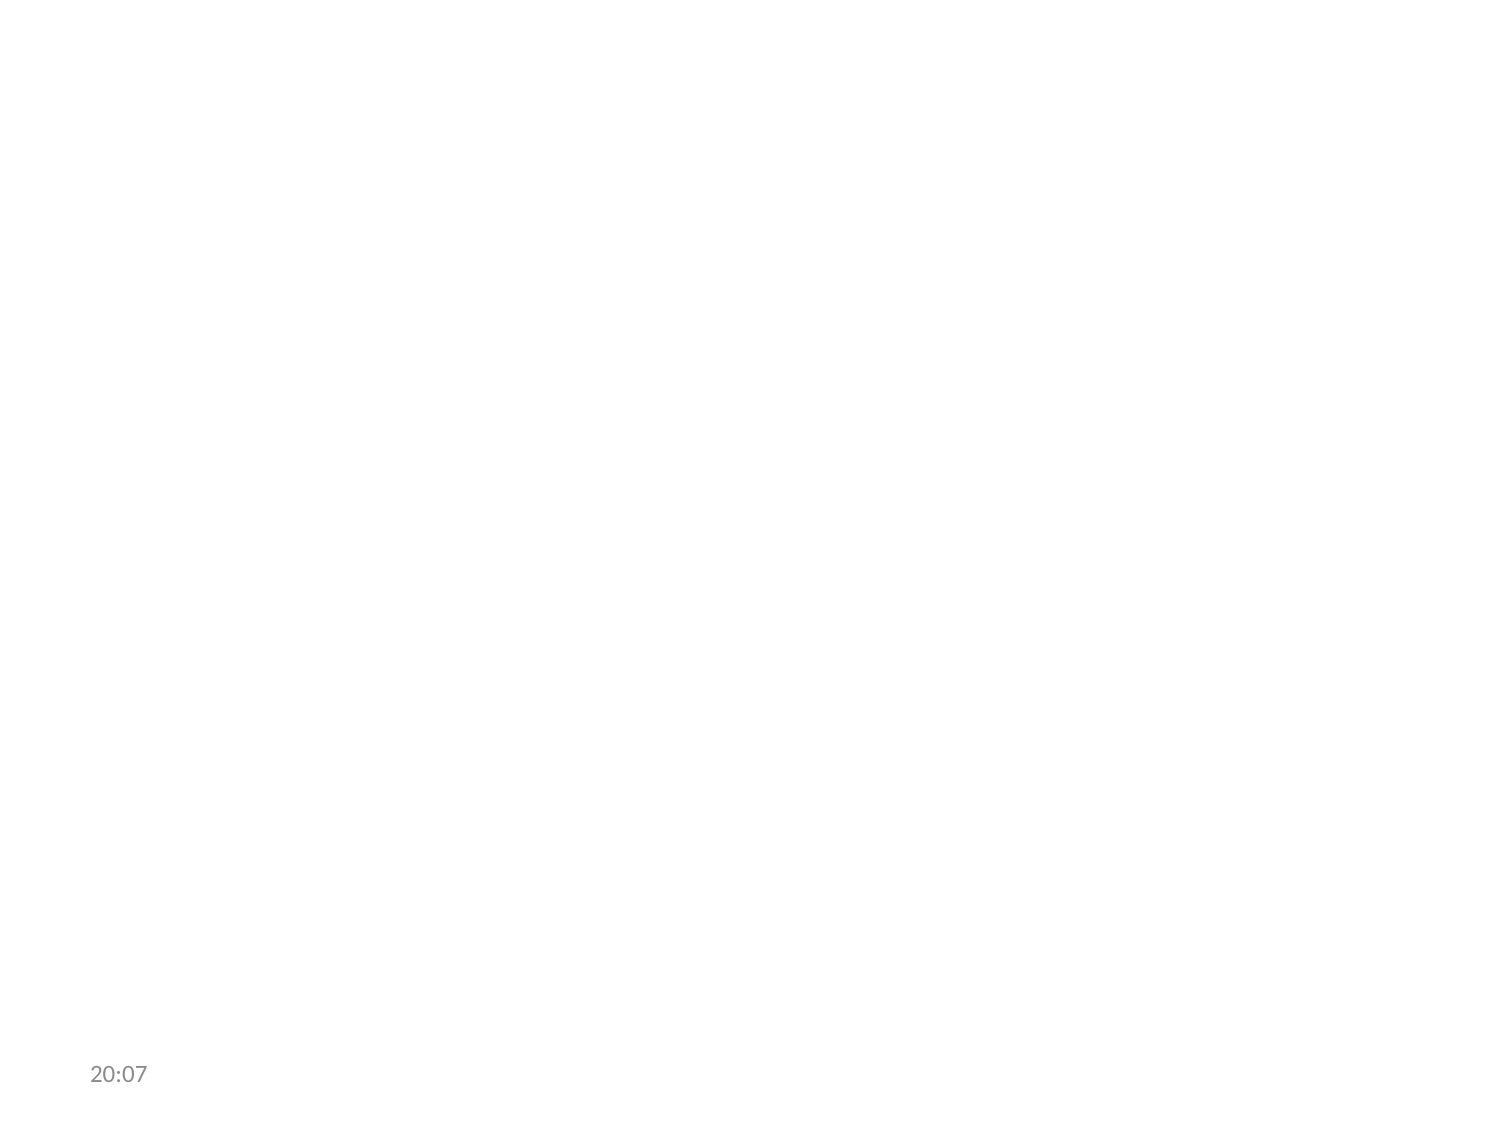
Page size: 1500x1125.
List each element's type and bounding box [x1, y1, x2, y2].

slide_number [75, 1042, 425, 1103]
